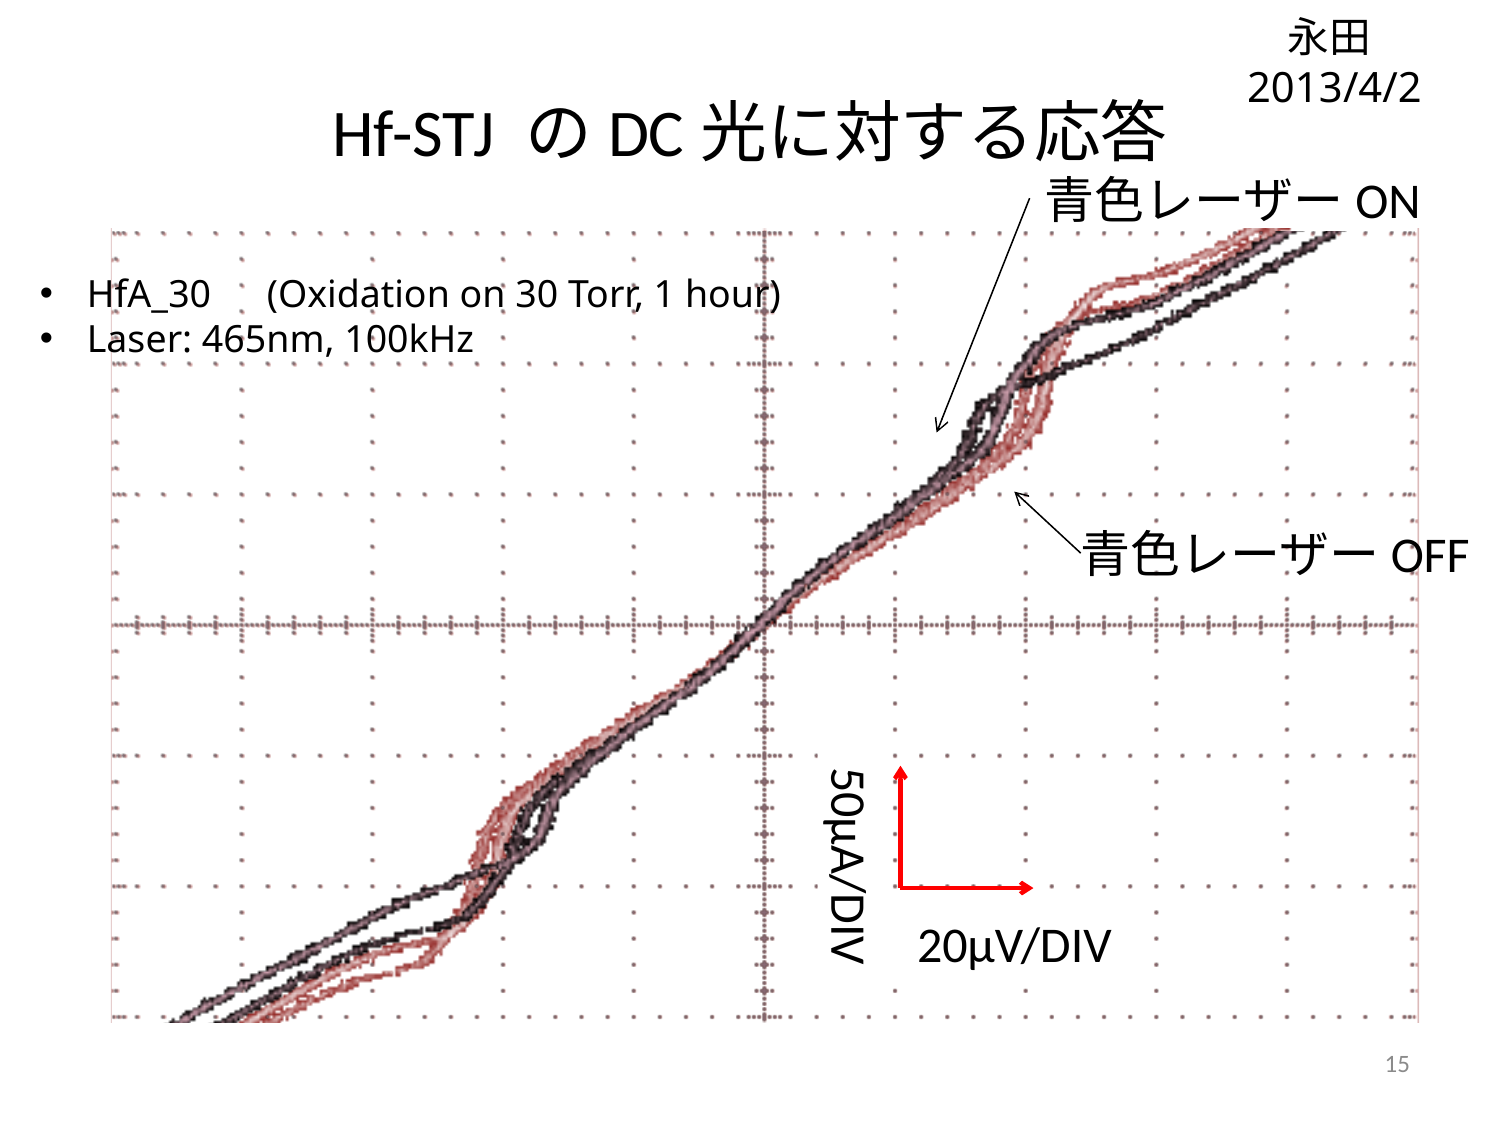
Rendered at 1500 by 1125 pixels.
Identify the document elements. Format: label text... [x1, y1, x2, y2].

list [1039, 227, 1420, 238]
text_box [936, 198, 1034, 433]
text_box HfA_30 (Oxidation on 30 Torr, 1 hour) Laser: 465nm, 100kHz [25, 262, 105, 413]
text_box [1014, 491, 1081, 554]
slide_number 15 [1074, 1025, 1425, 1100]
text_box 永田2013/4/2 [1186, 3, 1483, 119]
text_box 青色レーザーON [1029, 160, 1436, 236]
picture [112, 231, 1415, 1023]
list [110, 227, 931, 232]
title Hf-STJ のDC光に対する応答 [75, 75, 1425, 185]
text_box 青色レーザーOFF [1424, 515, 1485, 590]
